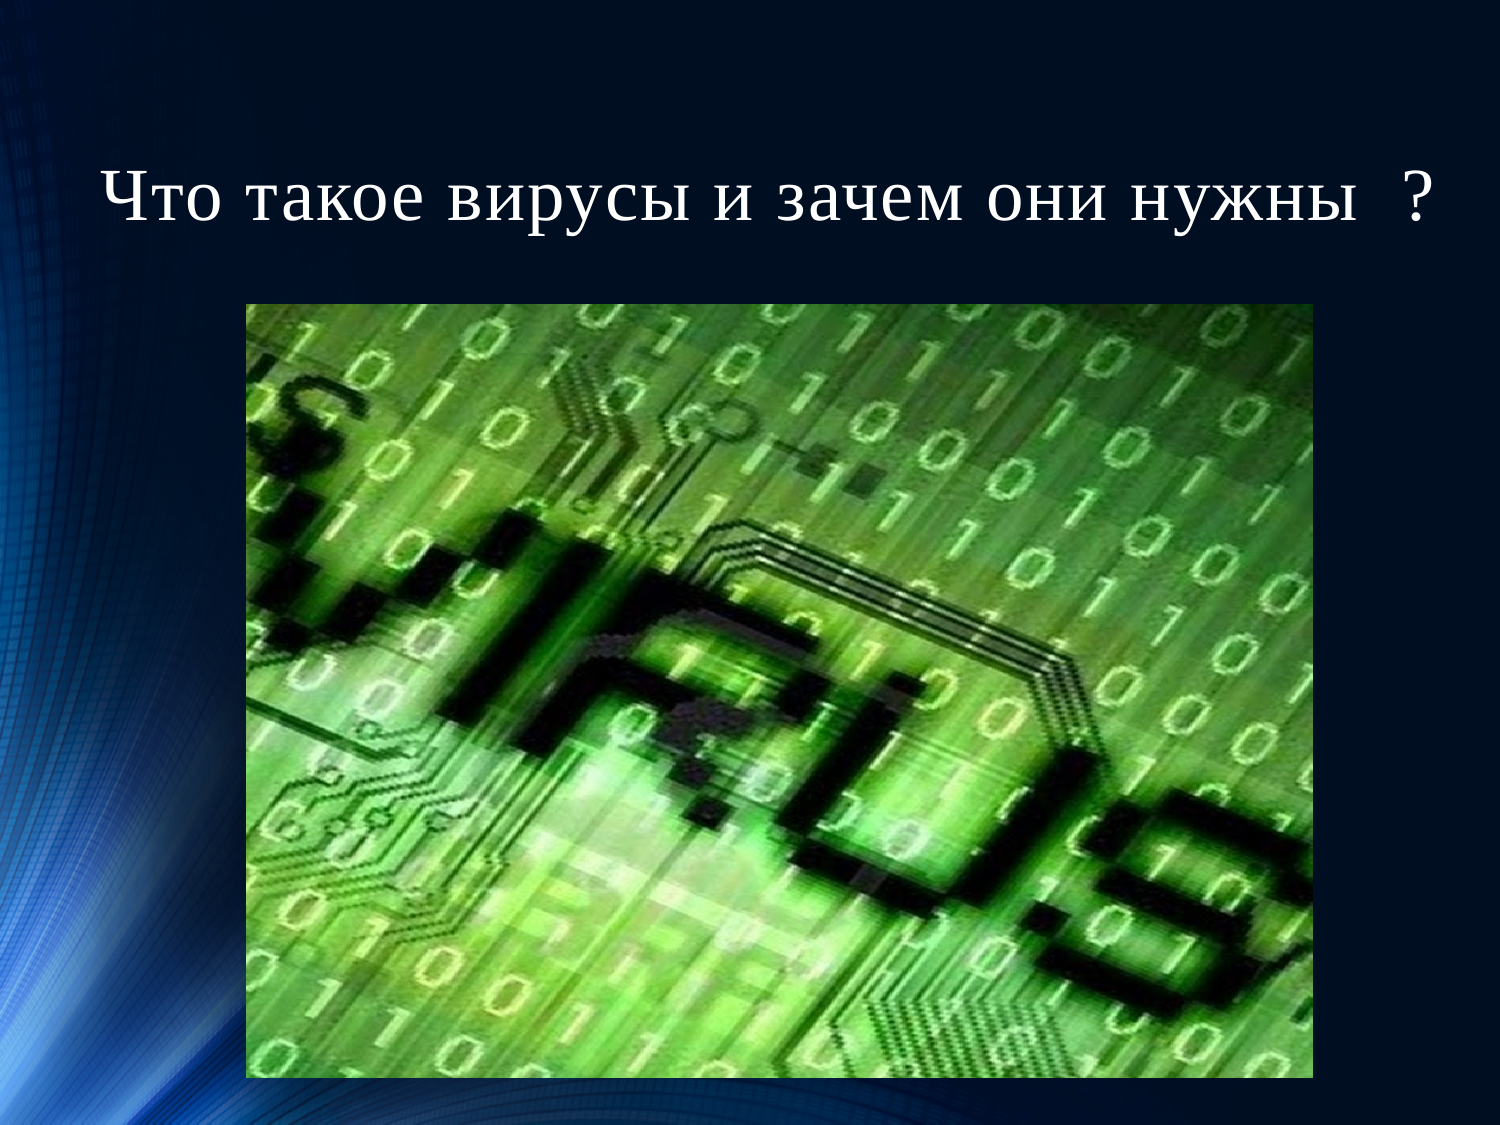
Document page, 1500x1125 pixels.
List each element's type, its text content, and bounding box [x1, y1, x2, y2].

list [245, 304, 1313, 1079]
picture [0, 0, 1500, 1125]
title Что такое вирусы и зачем они нужны ? [76, 19, 1483, 245]
